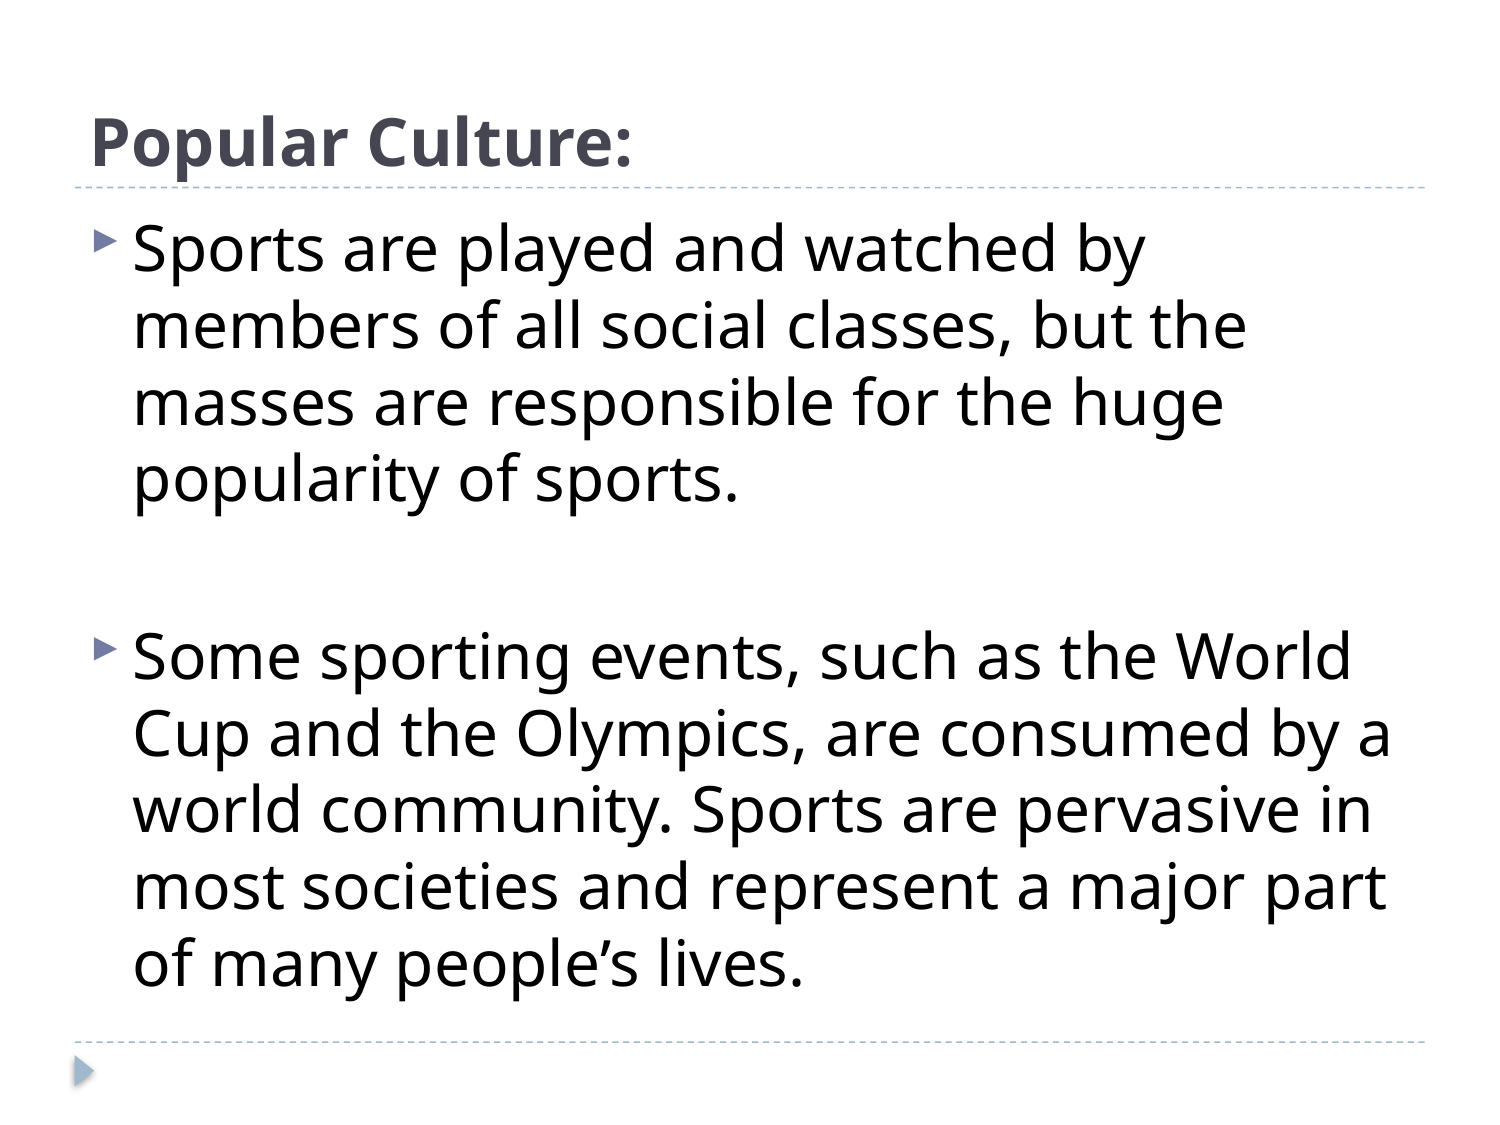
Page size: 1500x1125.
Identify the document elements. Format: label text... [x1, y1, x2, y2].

title Popular Culture: [75, 24, 1425, 188]
list Sports are played and watched by members of all social classes, but the masses are responsible for the huge popularity of sports. Some sporting events, such as the World Cup and the Olympics, are consumed by a world community. Sports are pervasive in most societies and represent a major part of many people’s lives. [75, 200, 1425, 1010]
